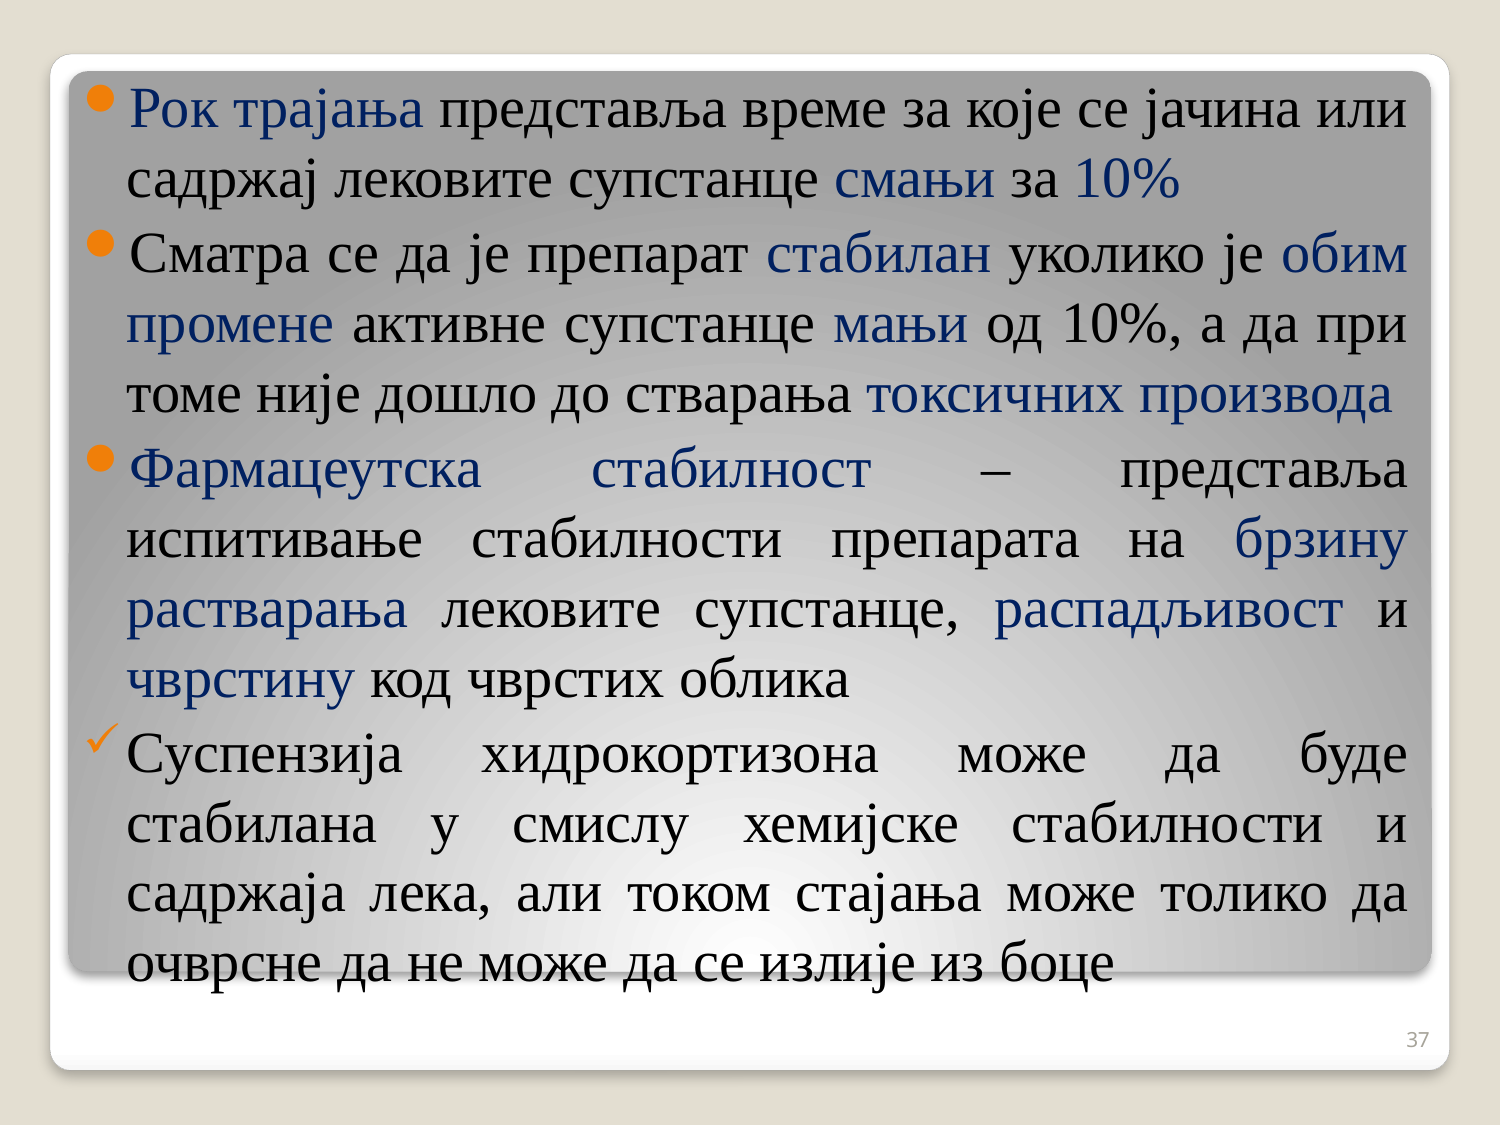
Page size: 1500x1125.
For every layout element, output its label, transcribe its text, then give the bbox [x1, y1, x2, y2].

slide_number 37 [1369, 1002, 1445, 1063]
list Рок трајања представља време за које се јачина или садржај лековите супстанце смањи за 10% Сматра се да је препарат стабилан уколико је обим промене активне супстанце мањи од 10%, а да при томе није дошло до стварања токсичних производа Фармацеутска стабилност – представља испитивање стабилности препарата на брзину растварања лековите супстанце, распадљивост и чврстину код чврстих облика Суспензија хидрокортизона може да буде стабилана у смислу хемијске стабилности и садржаја лека, али током стајања може толико да очврсне да не може да се излије из боце [53, 54, 1424, 1059]
